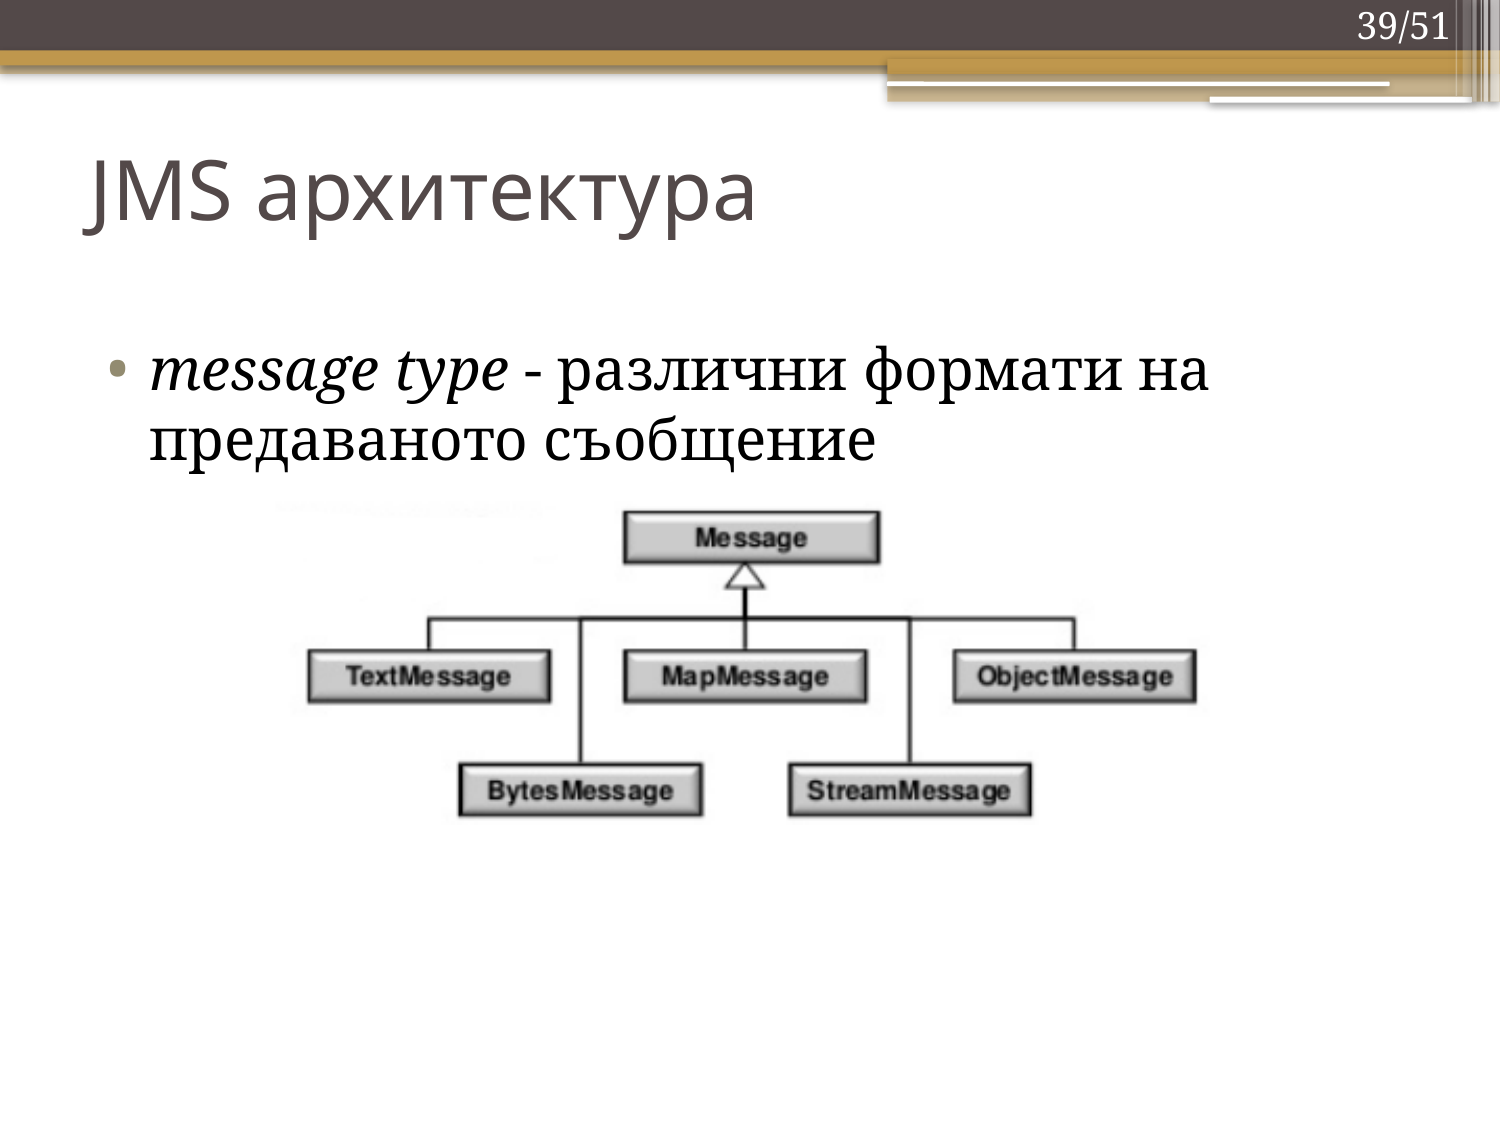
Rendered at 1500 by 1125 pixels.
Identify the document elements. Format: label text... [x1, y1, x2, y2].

title JMS архитектура [75, 99, 1425, 275]
list message type - различни формати на предаваното съобщение [75, 324, 1425, 563]
slide_number 39/51 [1299, 0, 1466, 61]
picture [274, 477, 1235, 826]
